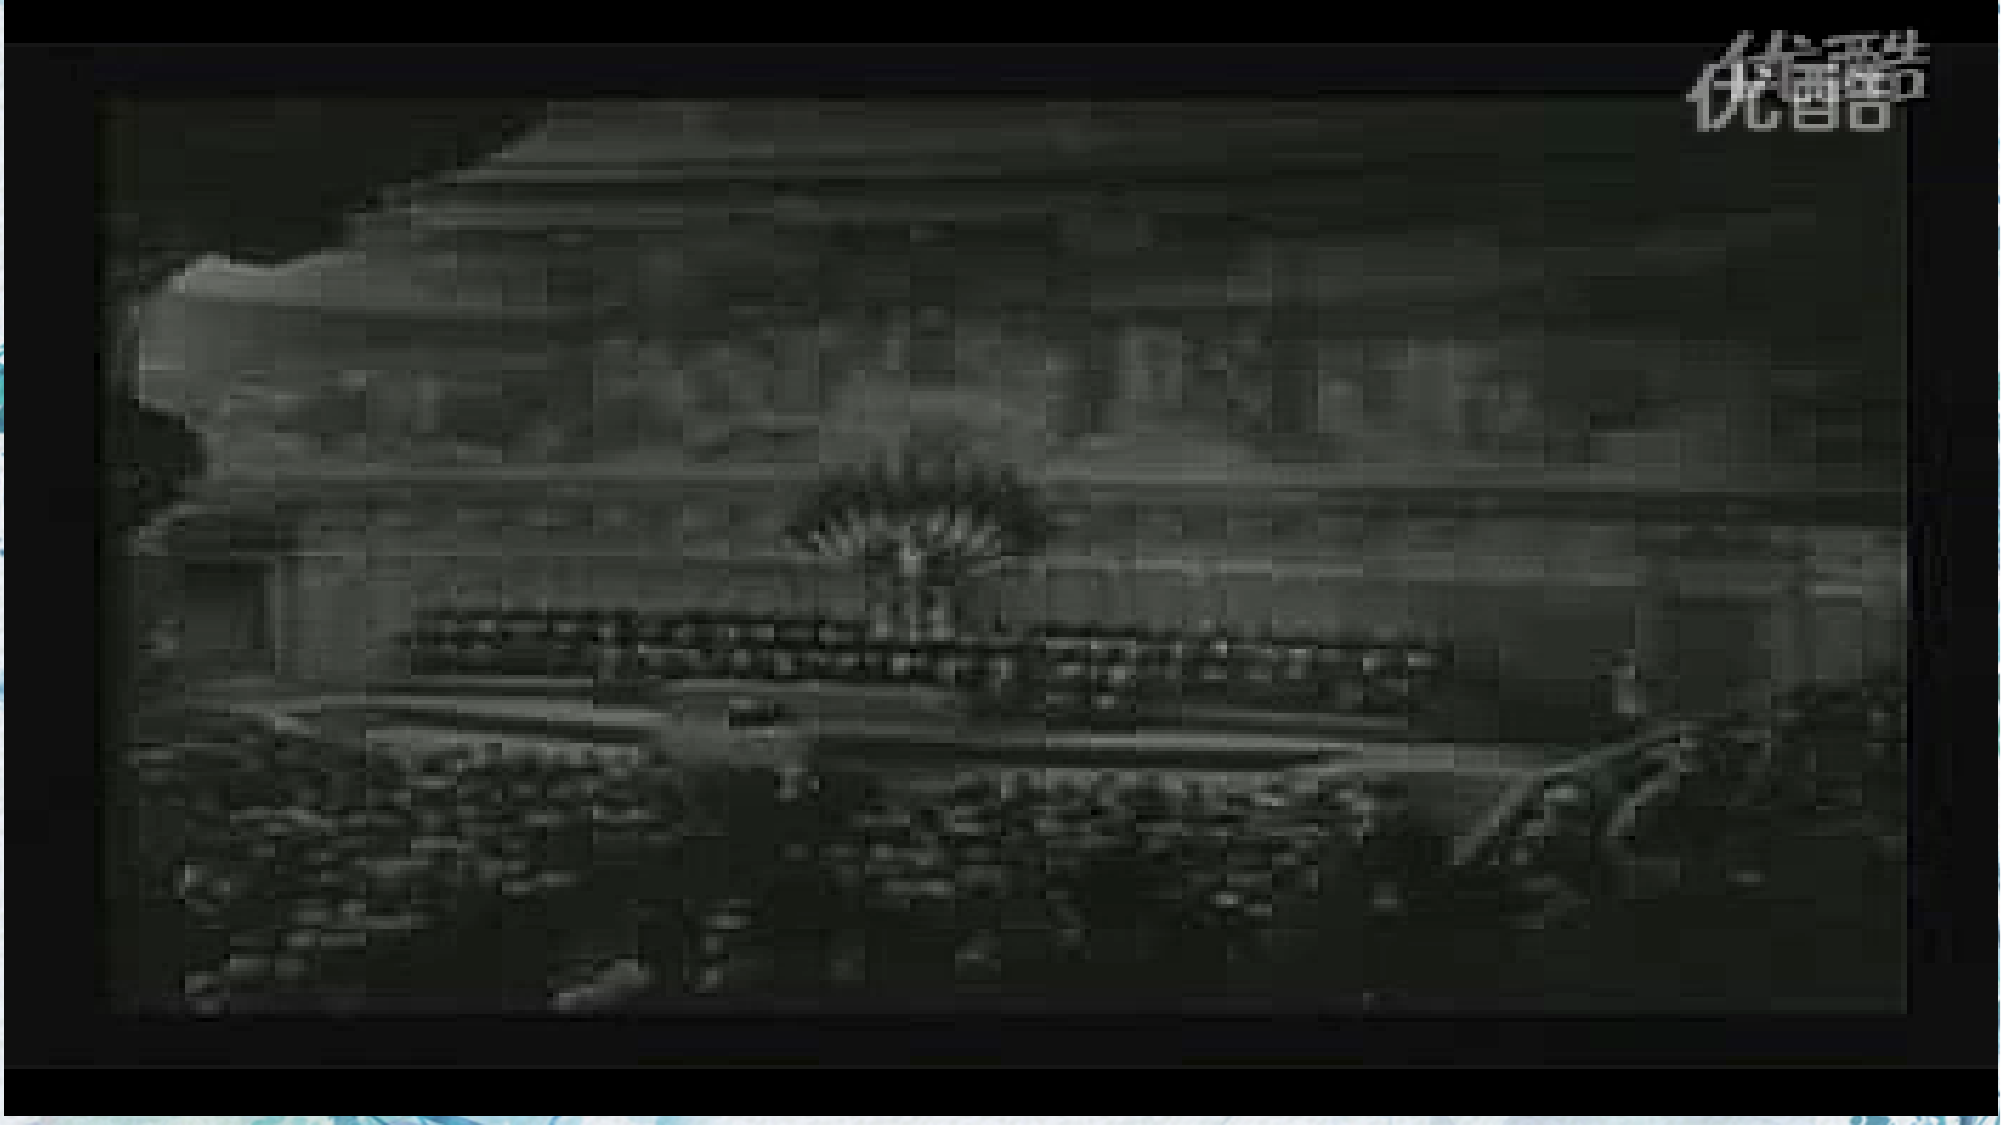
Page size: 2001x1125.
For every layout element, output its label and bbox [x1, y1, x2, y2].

picture [0, 0, 2001, 1125]
text_box [3, 0, 1999, 1117]
